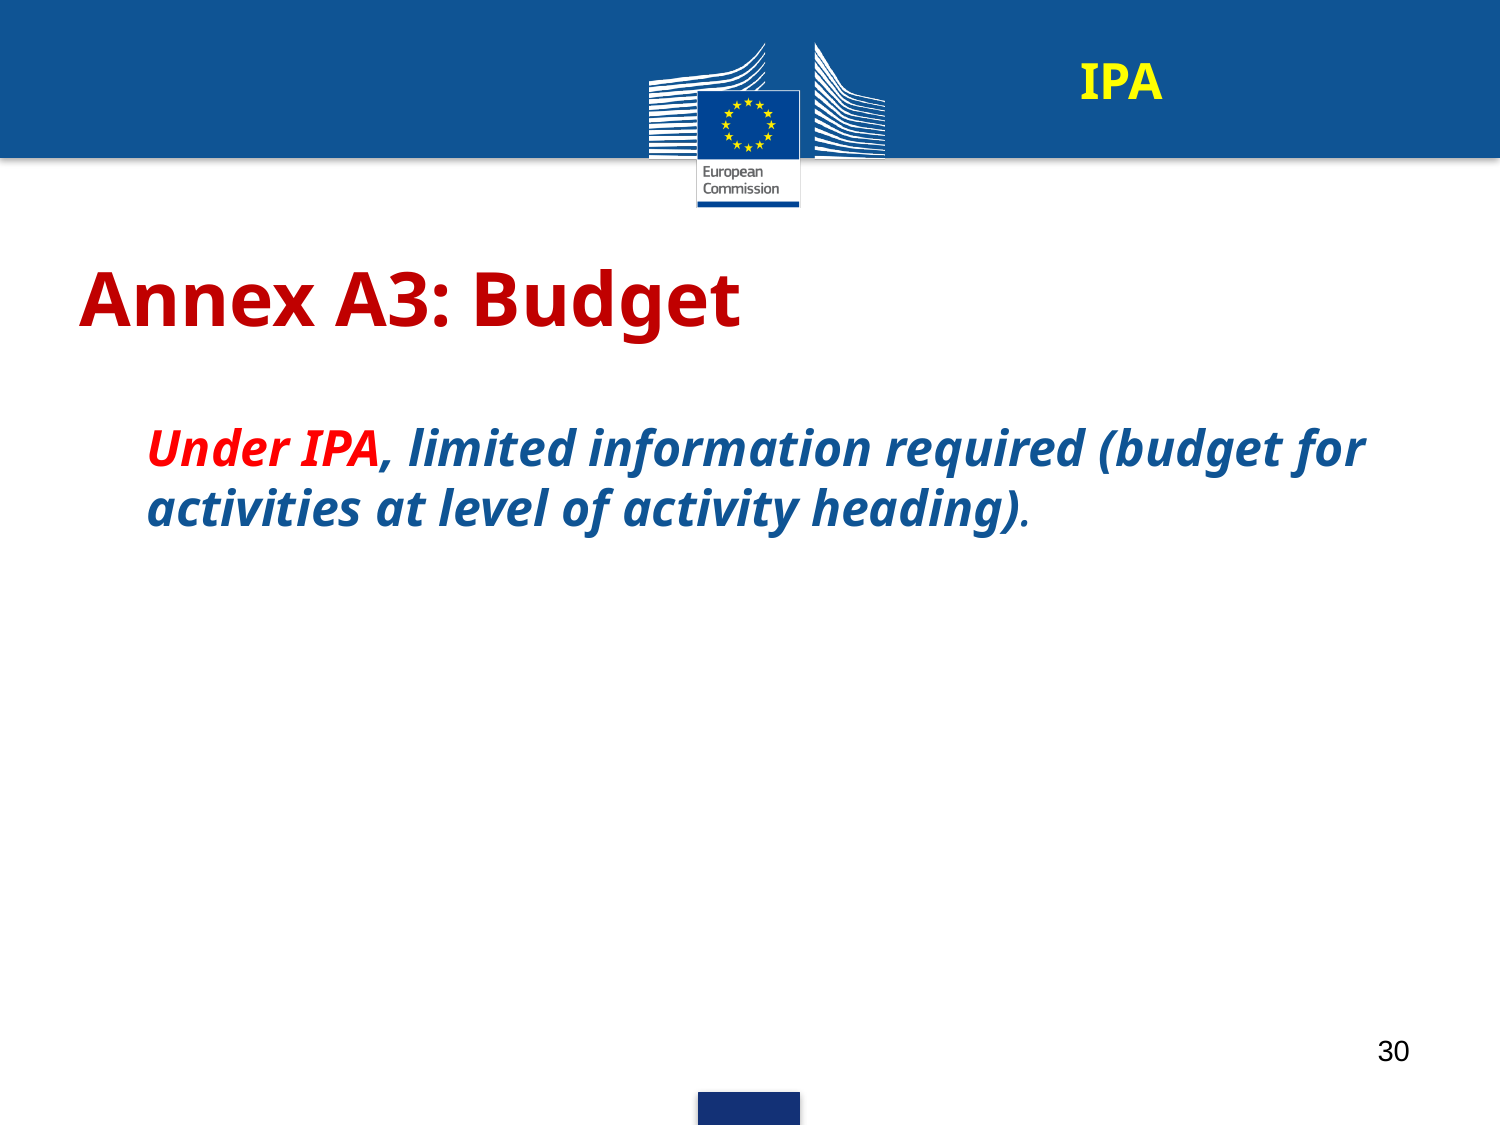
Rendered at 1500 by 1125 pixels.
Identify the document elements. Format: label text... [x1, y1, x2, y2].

text_box IPA [852, 41, 1500, 130]
title Annex A3: Budget [64, 219, 1415, 374]
picture [649, 42, 885, 208]
list Under IPA, limited information required (budget for activities at level of activity heading). [75, 408, 1425, 988]
slide_number 30 [1074, 1024, 1425, 1103]
